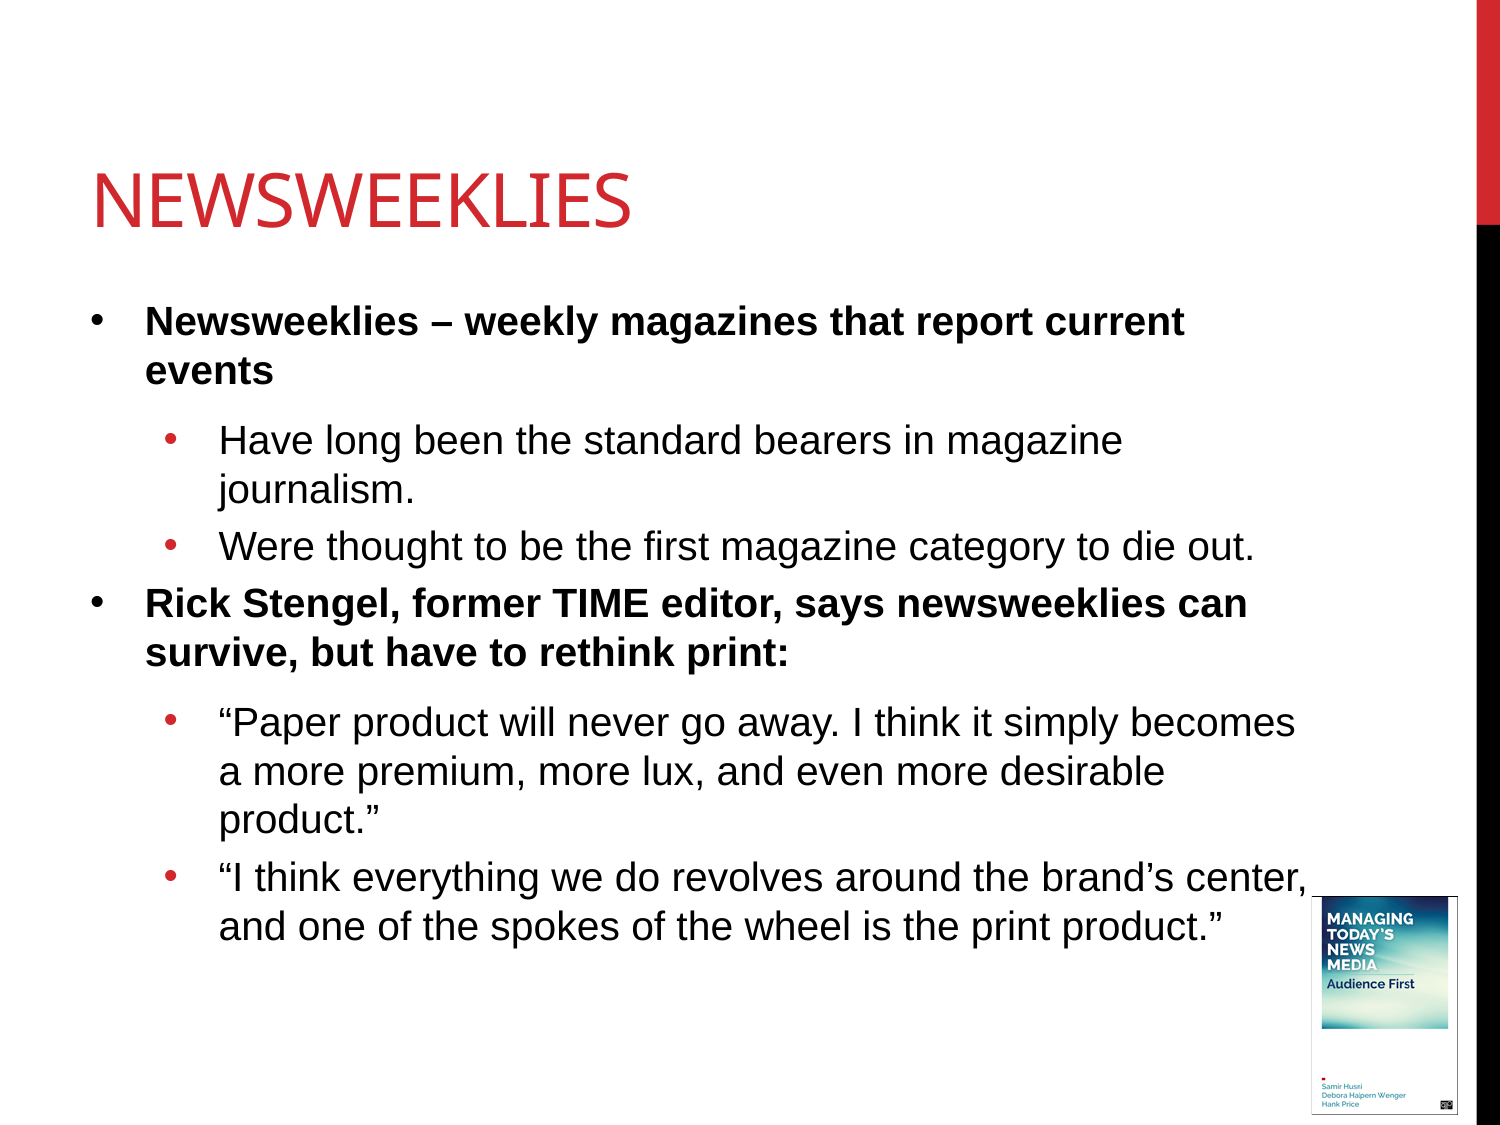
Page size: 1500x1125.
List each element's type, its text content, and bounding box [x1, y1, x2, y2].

list Newsweeklies – weekly magazines that report current events Have long been the standard bearers in magazine journalism. Were thought to be the first magazine category to die out. Rick Stengel, former TIME editor, says newsweeklies can survive, but have to rethink print: “Paper product will never go away. I think it simply becomes a more premium, more lux, and even more desirable product.” “I think everything we do revolves around the brand’s center, and one of the spokes of the wheel is the print product.” [75, 287, 1325, 1005]
picture [1311, 896, 1458, 1115]
title Newsweeklies [75, 25, 1025, 250]
